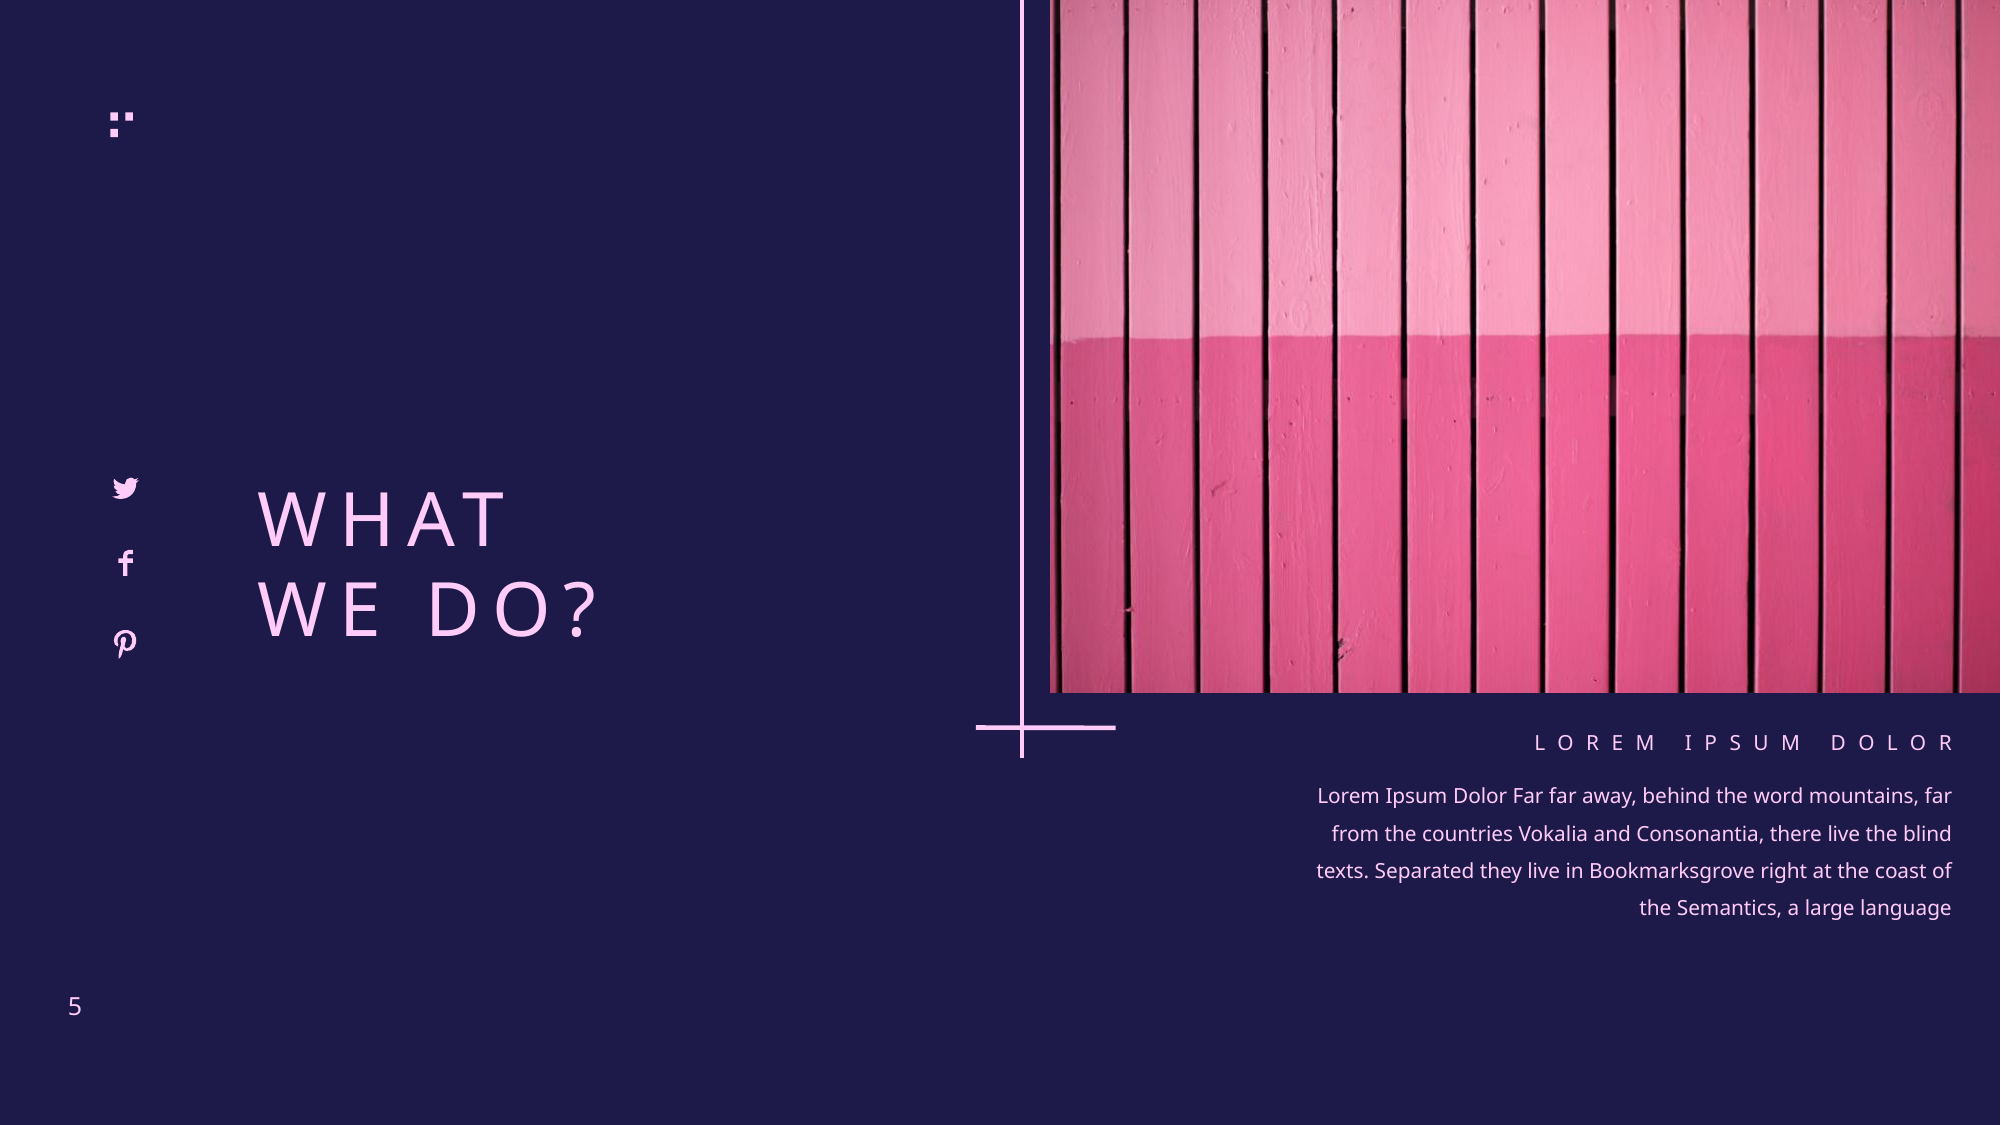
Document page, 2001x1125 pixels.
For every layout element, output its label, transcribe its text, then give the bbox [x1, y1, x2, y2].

text_box WHAT WE DO? [197, 463, 783, 659]
text_box Lorem Ipsum Dolor Far far away, behind the word mountains, far from the countries Vokalia and Consonantia, there live the blind texts. Separated they live in Bookmarksgrove right at the coast of the Semantics, a large language [1283, 762, 1967, 928]
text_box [975, 0, 1116, 759]
text_box LOREM IPSUM DOLOR [1476, 722, 1967, 762]
picture [1116, 0, 2000, 693]
